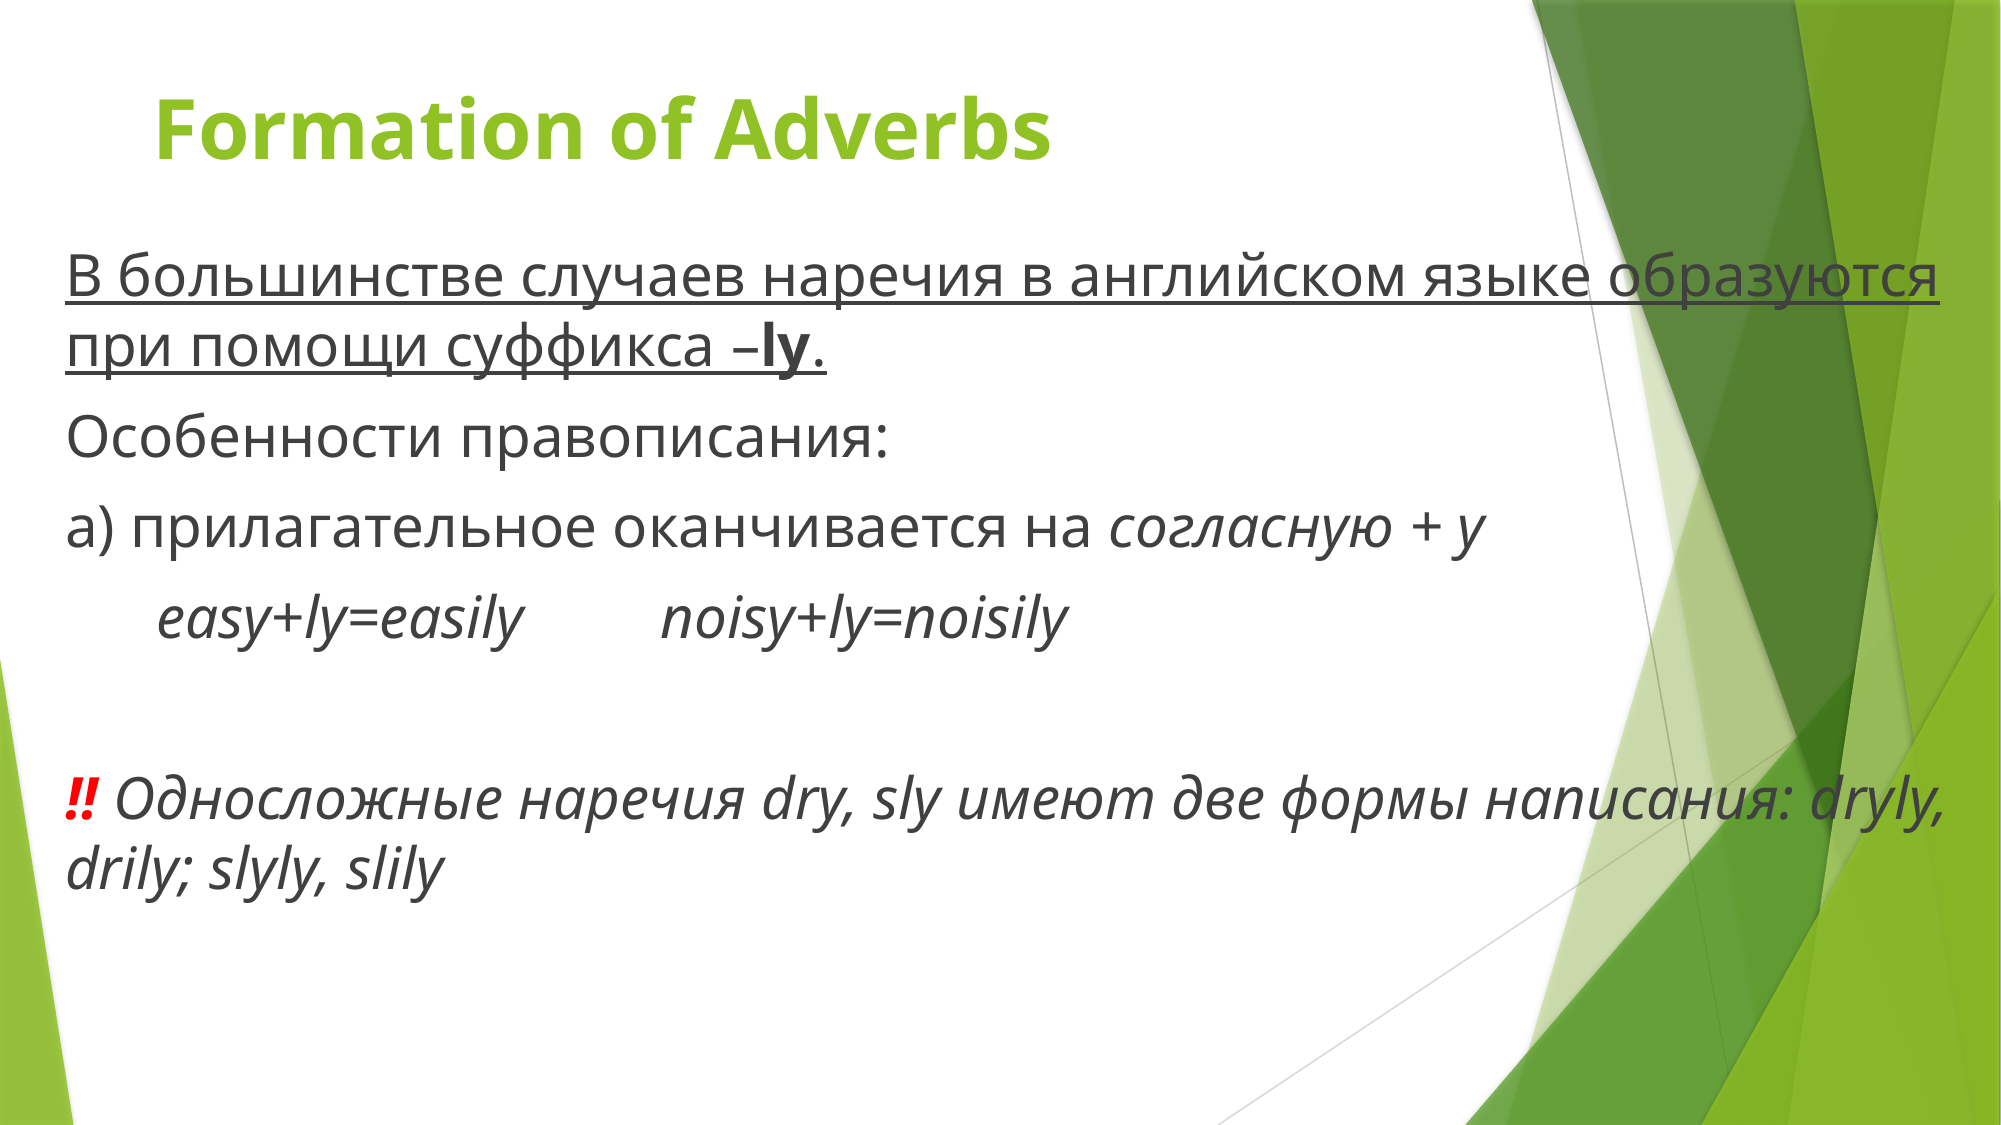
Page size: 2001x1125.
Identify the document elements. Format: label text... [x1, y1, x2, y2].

title Formation of Adverbs [137, 69, 1863, 204]
list В большинстве случаев наречия в английском языке образуются при помощи суффикса –ly. Особенности правописания: а) прилагательное оканчивается на согласную + y easy+ly=easily noisy+ly=noisily !! Односложные наречия dry, sly имеют две формы написания: dryly, drily; slyly, slily [50, 230, 1970, 1089]
